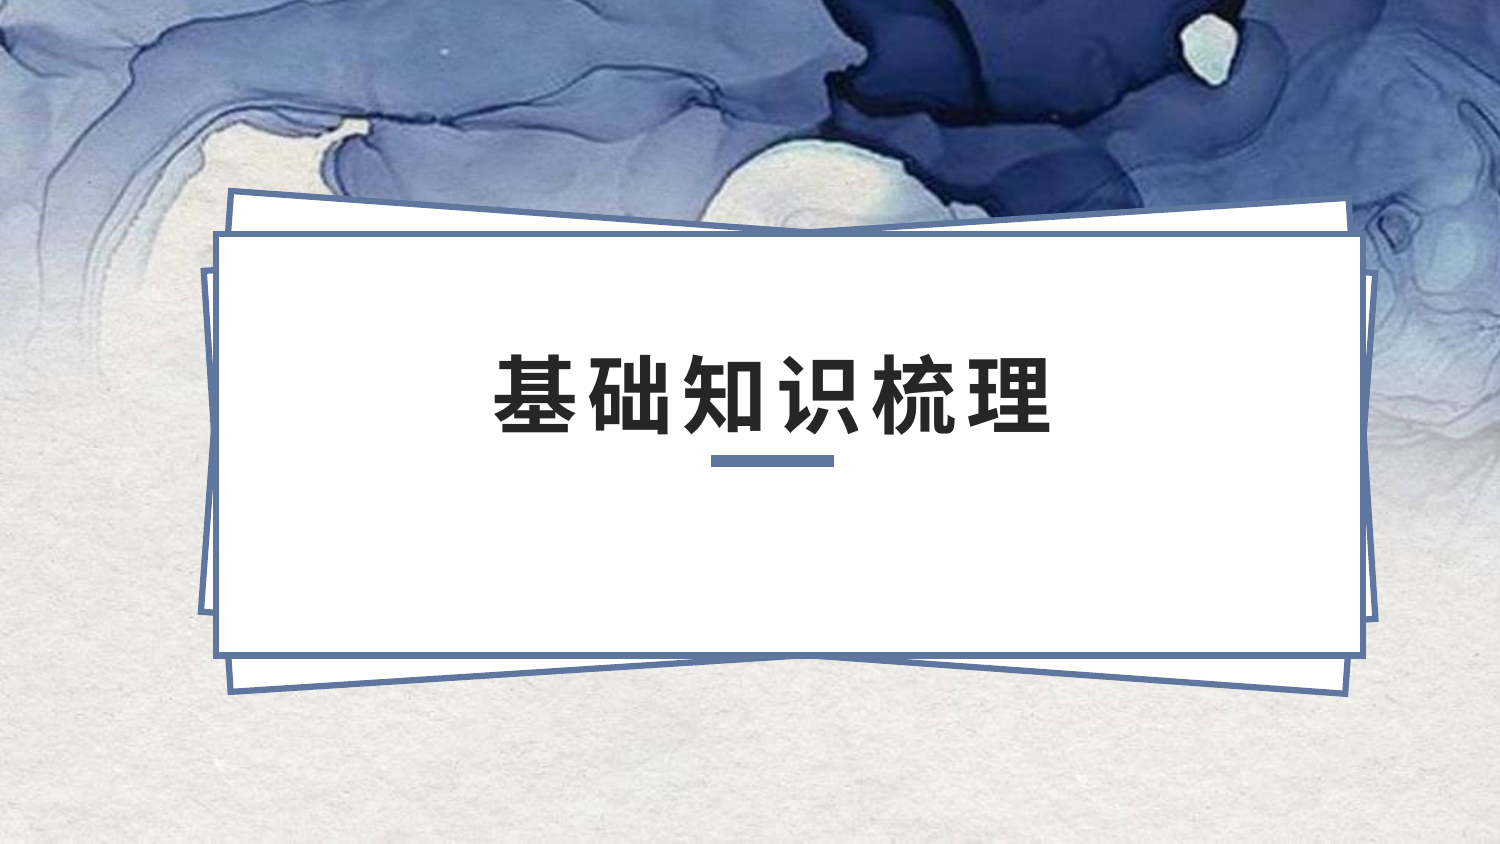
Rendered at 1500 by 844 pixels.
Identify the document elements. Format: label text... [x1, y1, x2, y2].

title 基础知识梳理 [298, 300, 1247, 445]
picture [0, 0, 1500, 844]
